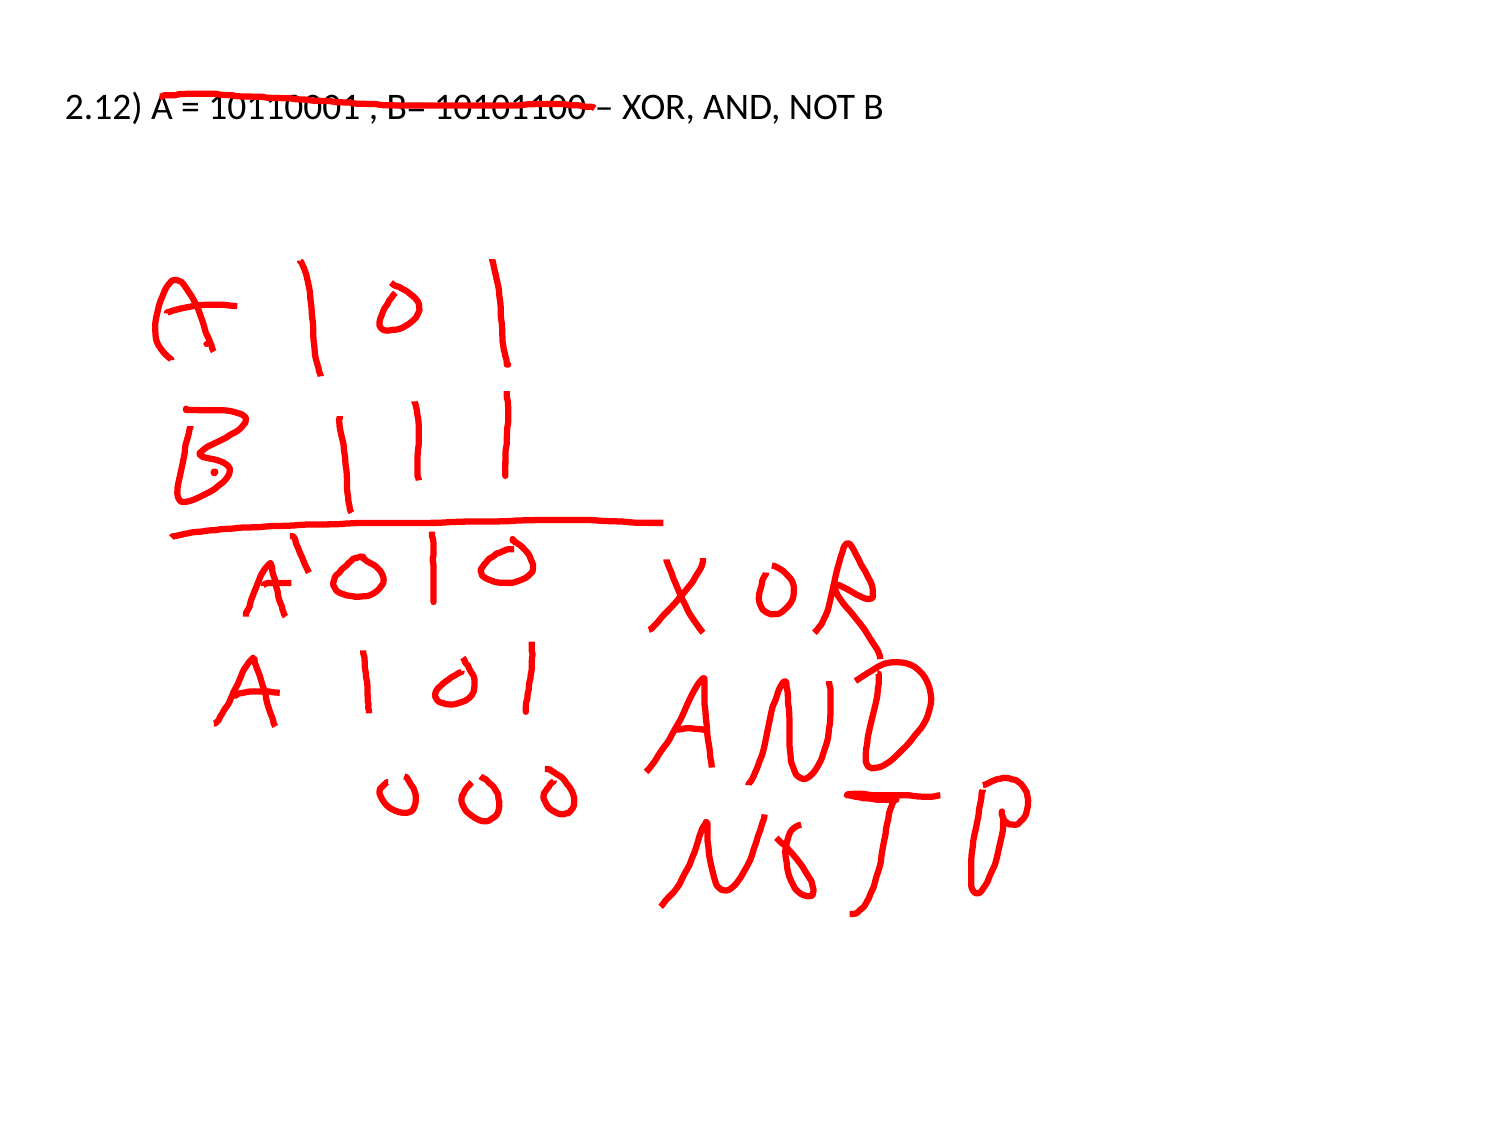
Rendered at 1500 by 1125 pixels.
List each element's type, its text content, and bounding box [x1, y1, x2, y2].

text_box [166, 303, 238, 314]
text_box [747, 680, 832, 786]
text_box [159, 92, 596, 109]
text_box [338, 416, 353, 514]
text_box [170, 519, 664, 539]
text_box [332, 555, 385, 598]
text_box [434, 657, 476, 706]
text_box [525, 641, 534, 713]
text_box [431, 531, 435, 603]
text_box [213, 657, 276, 727]
text_box [289, 535, 310, 573]
text_box [674, 727, 708, 732]
text_box [758, 564, 795, 616]
text_box [665, 559, 704, 634]
text_box [854, 661, 932, 770]
text_box 2.12) A = 10110001 , B= 10101100 – XOR, AND, NOT B [50, 74, 1075, 135]
text_box [775, 823, 815, 898]
text_box [176, 407, 247, 503]
text_box [542, 768, 575, 816]
text_box [413, 401, 420, 481]
text_box [504, 391, 509, 477]
text_box [813, 542, 881, 660]
text_box [378, 775, 417, 814]
text_box [491, 259, 509, 366]
text_box [660, 814, 766, 908]
text_box [262, 582, 292, 586]
text_box [645, 677, 713, 773]
text_box [245, 562, 287, 618]
text_box [648, 592, 680, 631]
text_box [234, 690, 280, 697]
text_box [479, 538, 534, 584]
text_box [846, 793, 941, 915]
text_box [460, 775, 501, 823]
text_box [681, 558, 704, 594]
text_box [154, 279, 215, 361]
text_box [378, 282, 421, 332]
text_box [970, 777, 1029, 895]
text_box [299, 260, 322, 377]
text_box [362, 650, 370, 714]
